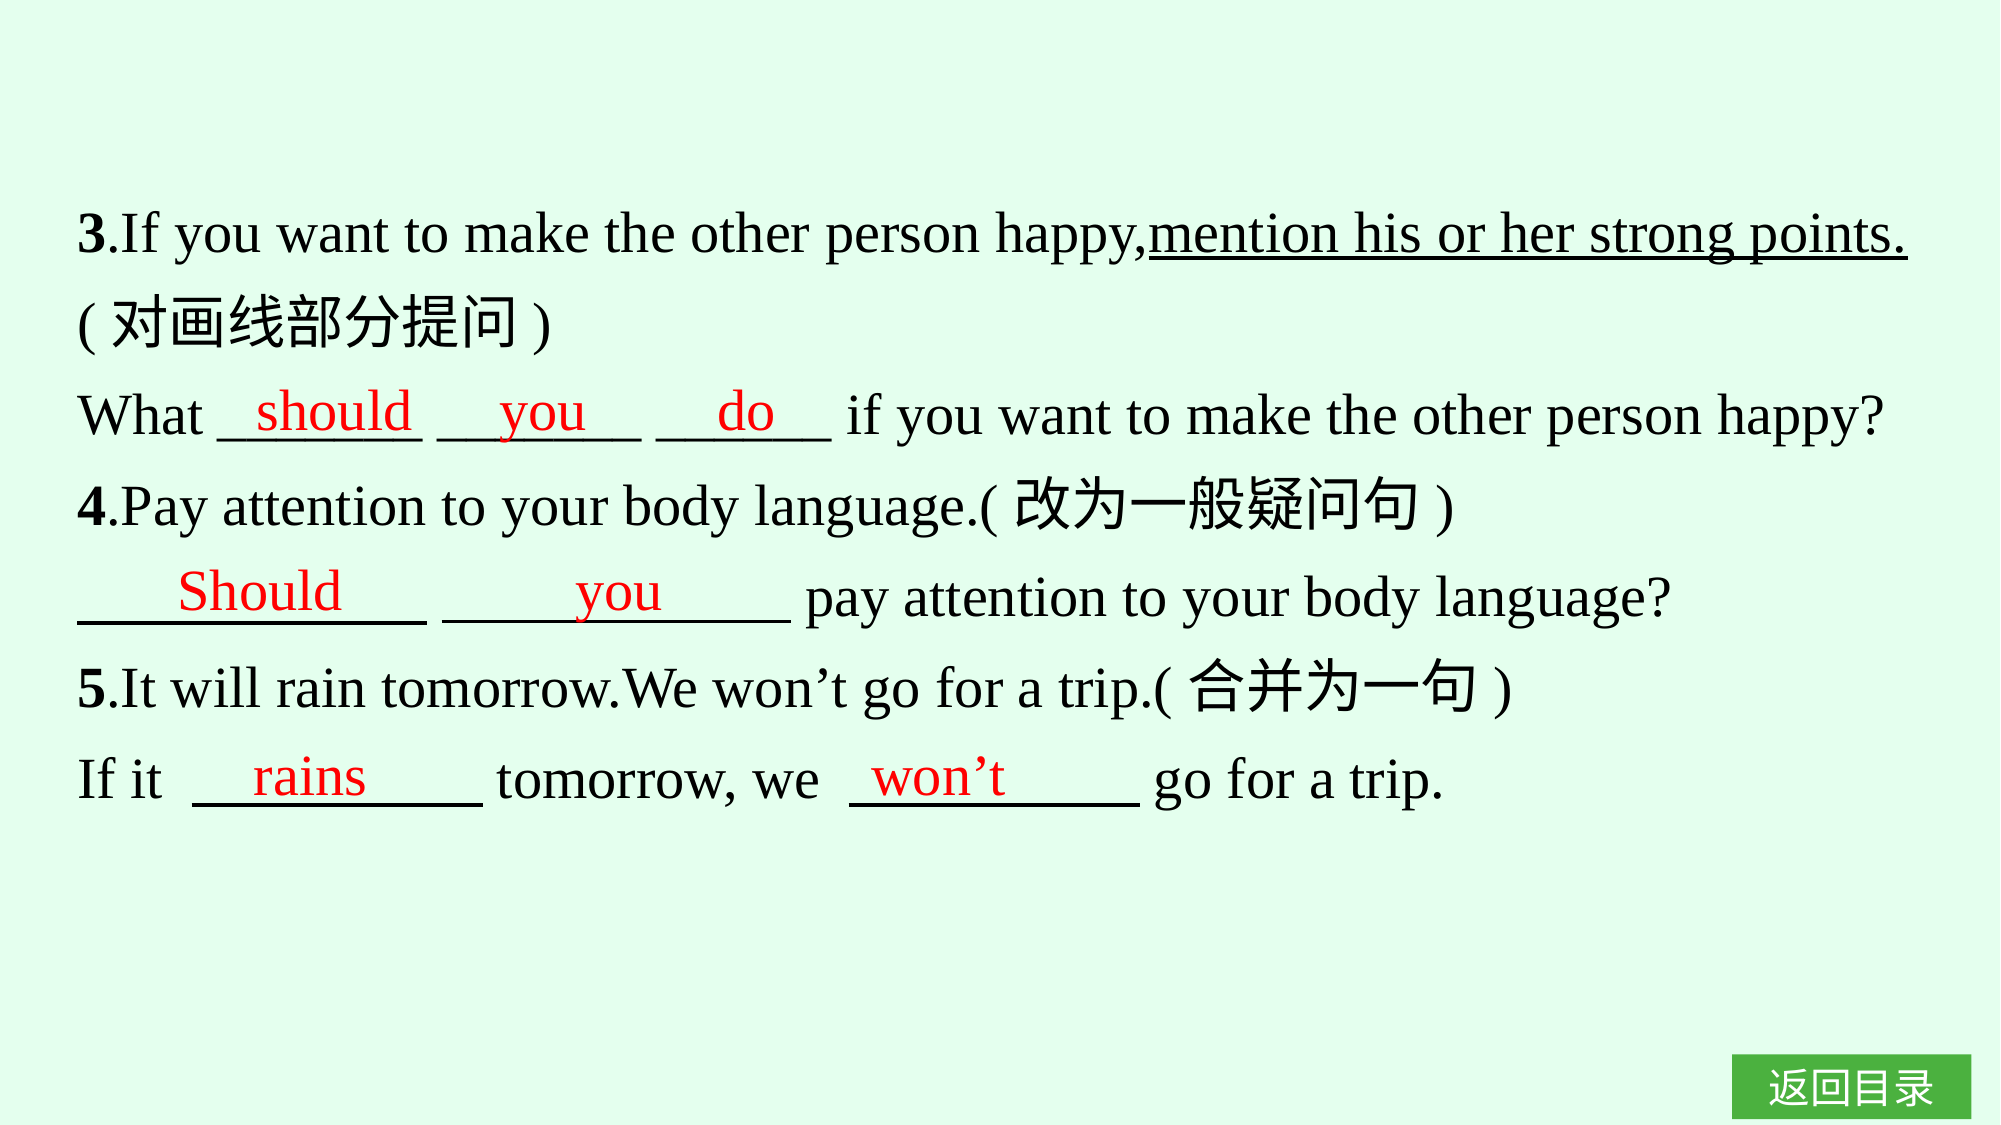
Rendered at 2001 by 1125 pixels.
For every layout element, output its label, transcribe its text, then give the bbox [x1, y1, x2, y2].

text_box rains [239, 715, 383, 815]
text_box 3.If you want to make the other person happy,mention his or her strong points.(对画线部分提问) What _______ _______ ______ if you want to make the other person happy? 4.Pay attention to your body language.(改为一般疑问句) pay attention to your body language? 5.It will rain tomorrow.We won’t go for a trip.(合并为一句) If it tomorrow, we go for a trip. [62, 166, 1938, 818]
text_box won’t [856, 715, 1021, 815]
text_box Should you [162, 530, 678, 630]
text_box should you do [241, 350, 792, 450]
